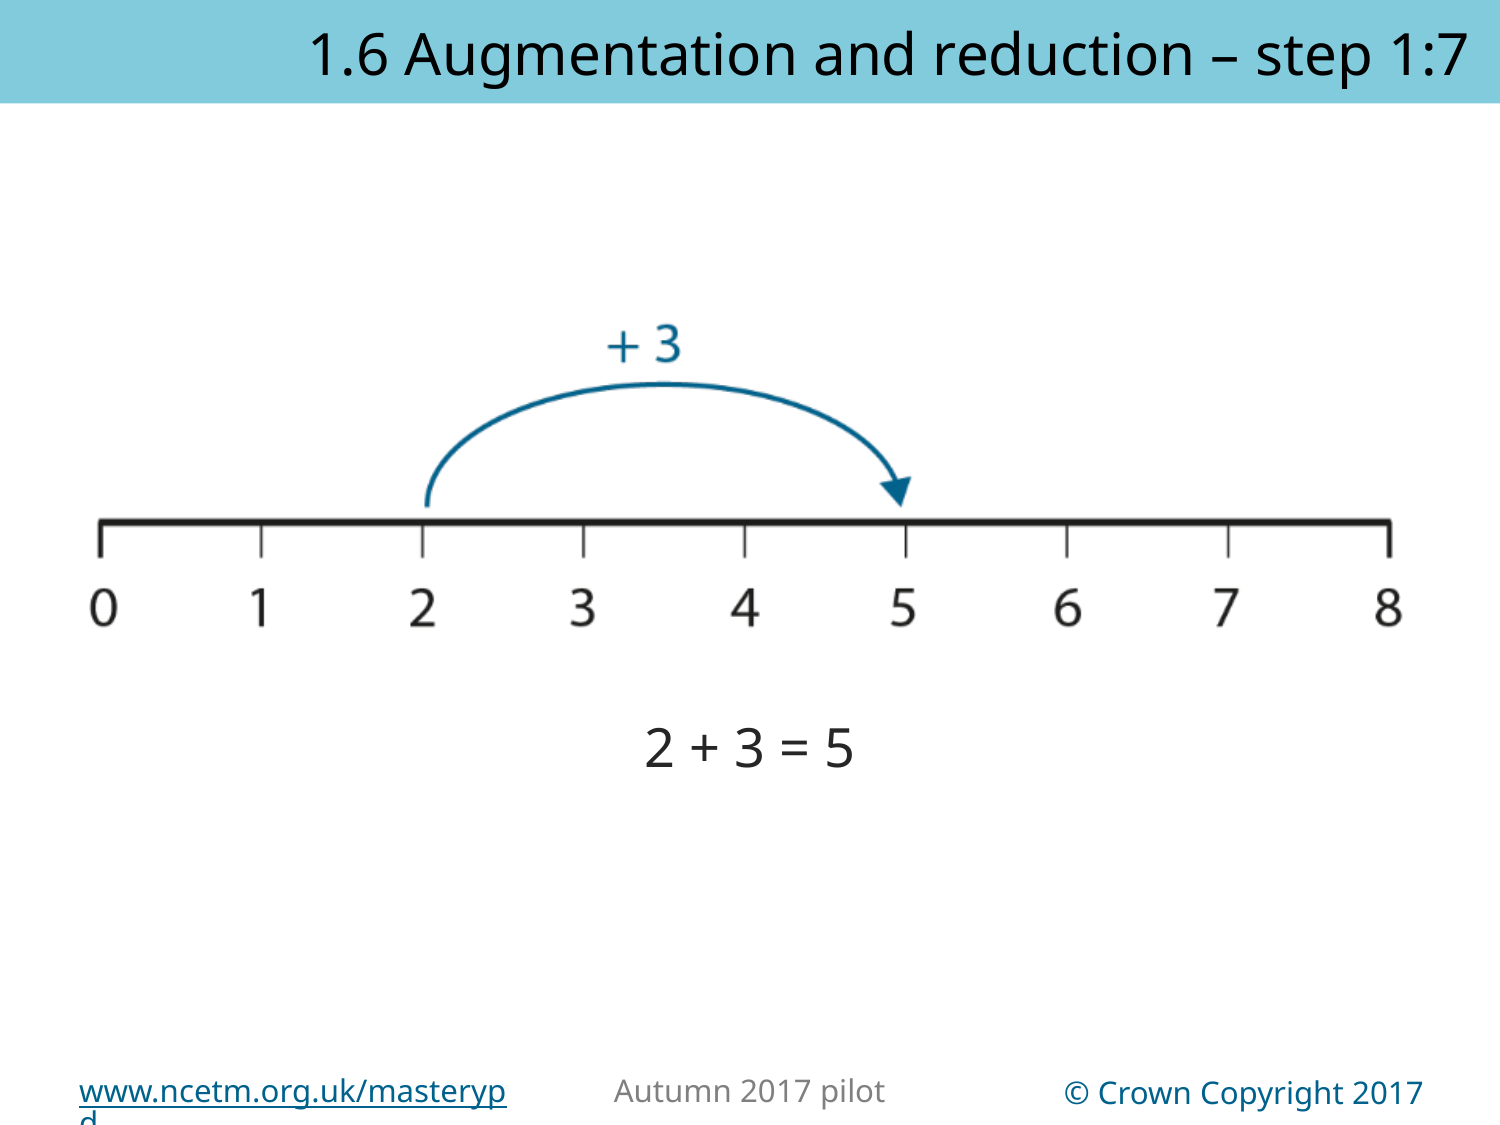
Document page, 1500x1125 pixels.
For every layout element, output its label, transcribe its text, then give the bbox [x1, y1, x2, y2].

list 1.6 Augmentation and reduction – step 1:7 [0, 0, 1500, 104]
picture [88, 373, 1405, 511]
picture [88, 514, 1405, 642]
picture [584, 314, 697, 365]
text_box 2 + 3 = 5 [419, 706, 1081, 787]
